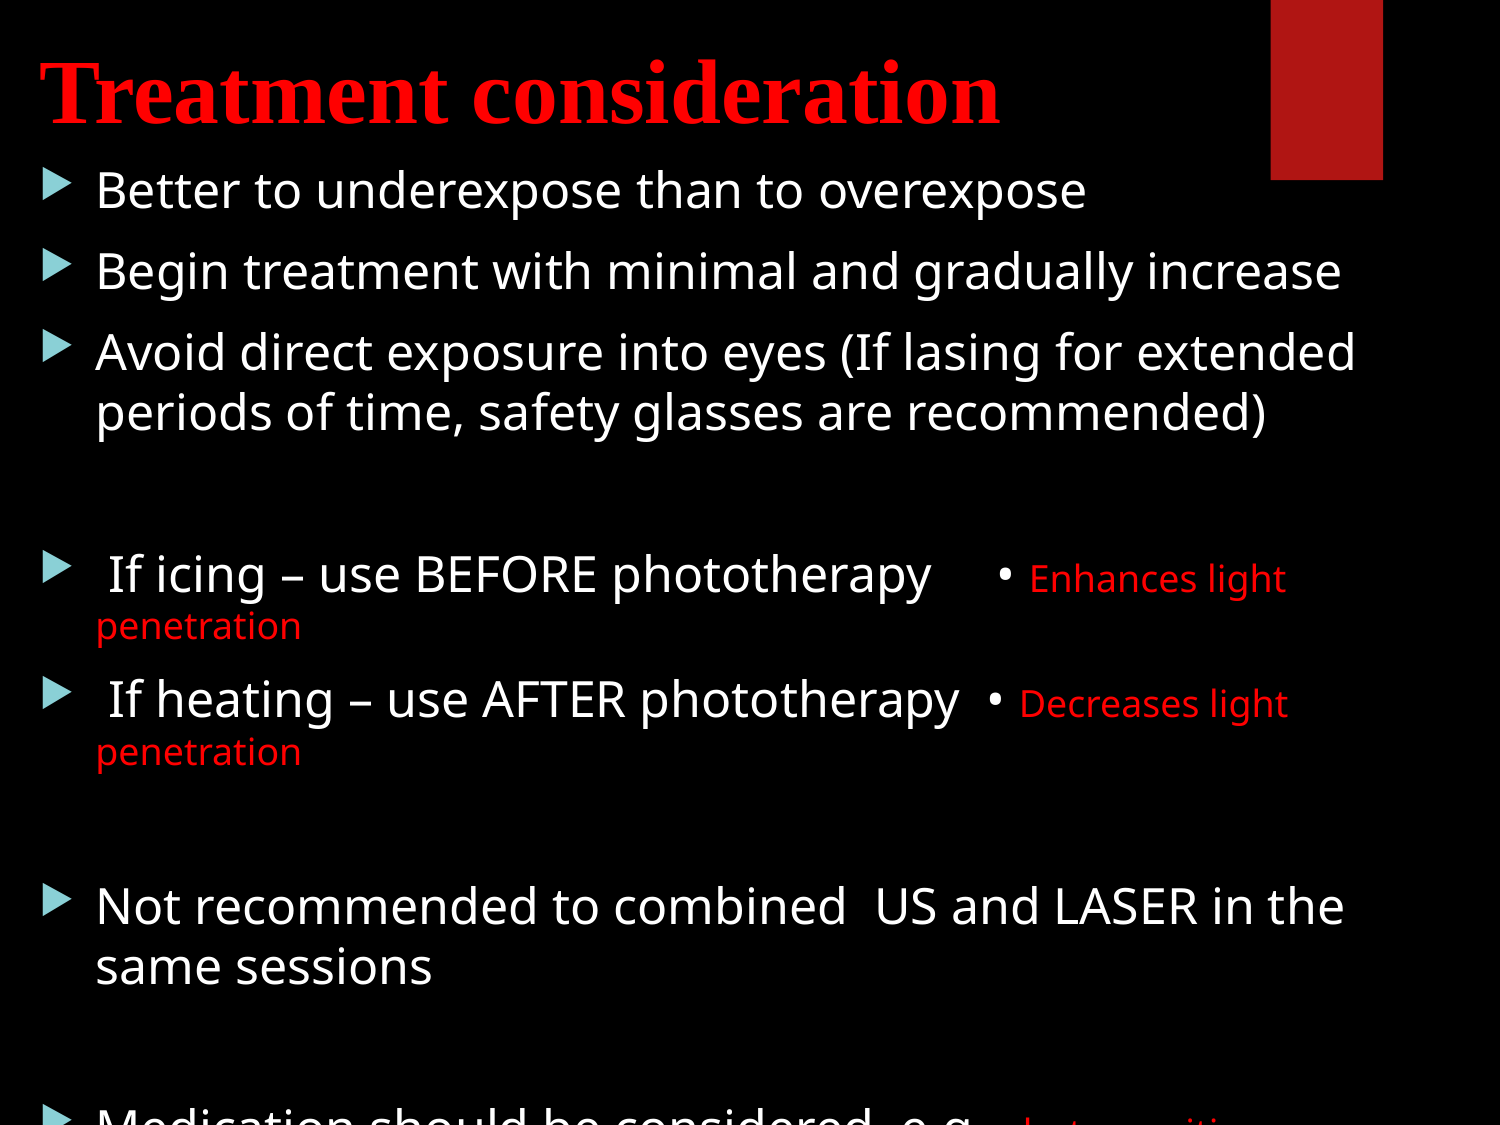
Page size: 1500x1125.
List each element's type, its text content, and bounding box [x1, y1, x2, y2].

text_box Treatment consideration [24, 24, 1250, 150]
list Better to underexpose than to overexpose Begin treatment with minimal and gradually increase Avoid direct exposure into eyes (If lasing for extended periods of time, safety glasses are recommended) If icing – use BEFORE phototherapy • Enhances light penetration If heating – use AFTER phototherapy • Decreases light penetration Not recommended to combined US and LASER in the same sessions Medication should be considered e.g. photosensitizers [24, 151, 1499, 1075]
